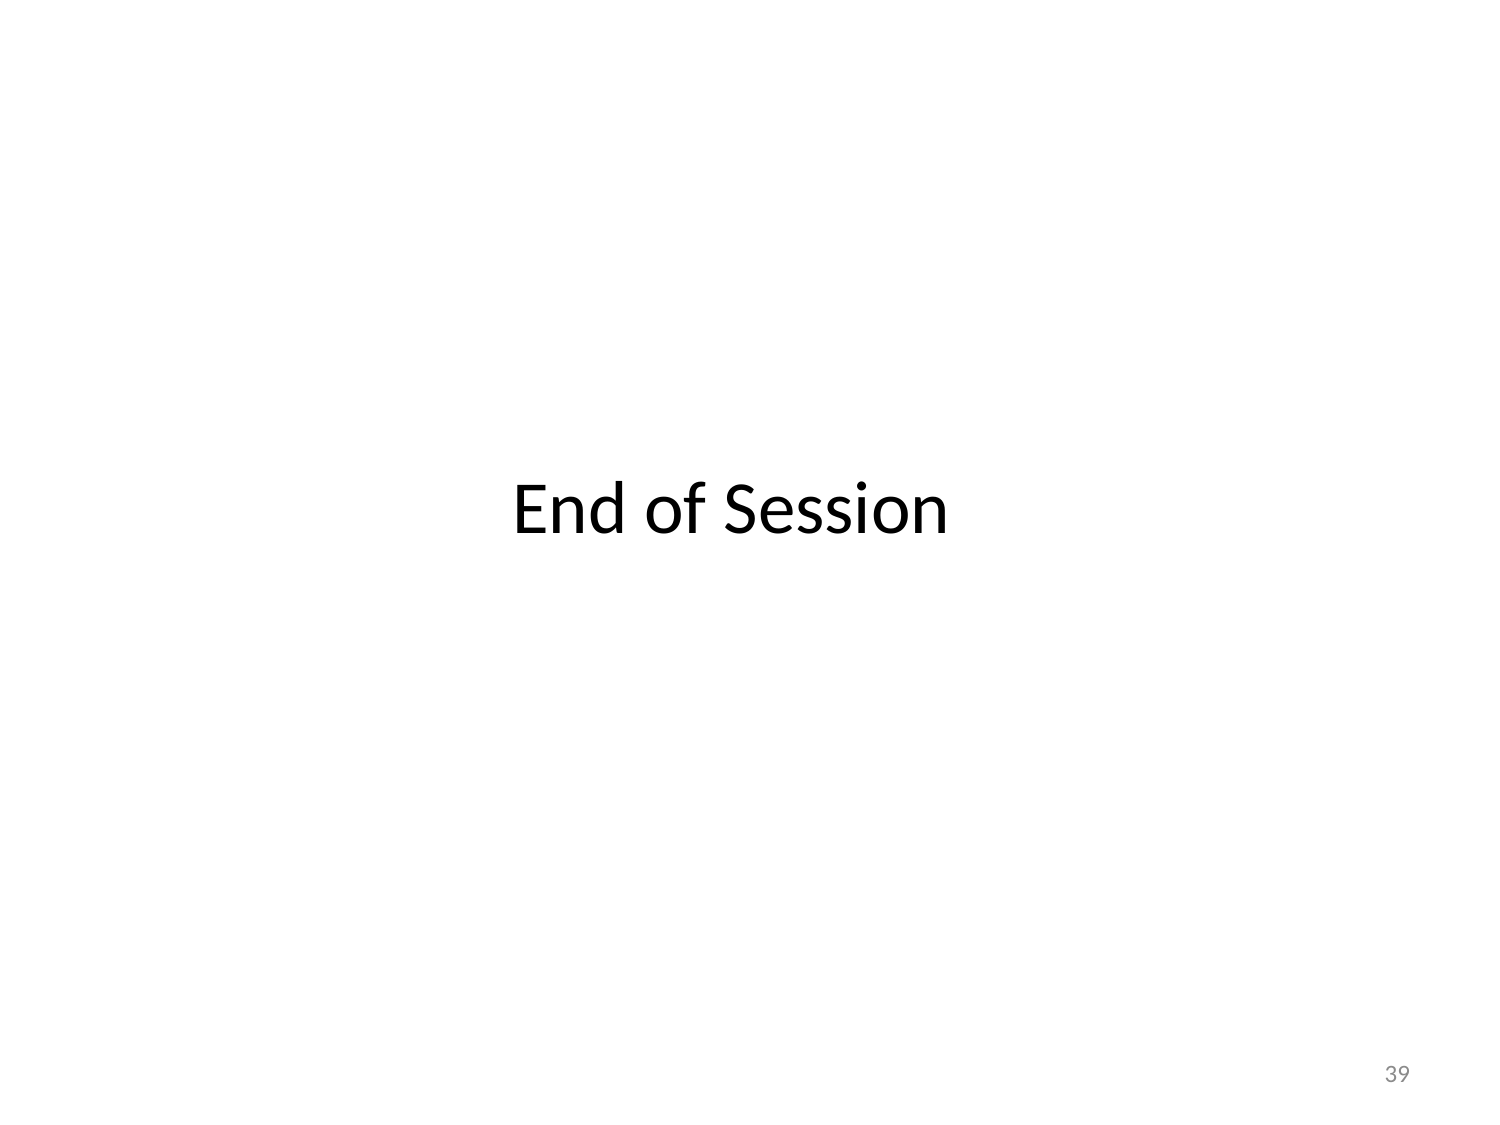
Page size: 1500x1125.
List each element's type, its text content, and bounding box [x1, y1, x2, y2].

slide_number 39 [1074, 1042, 1425, 1103]
title End of Session [112, 431, 1350, 575]
